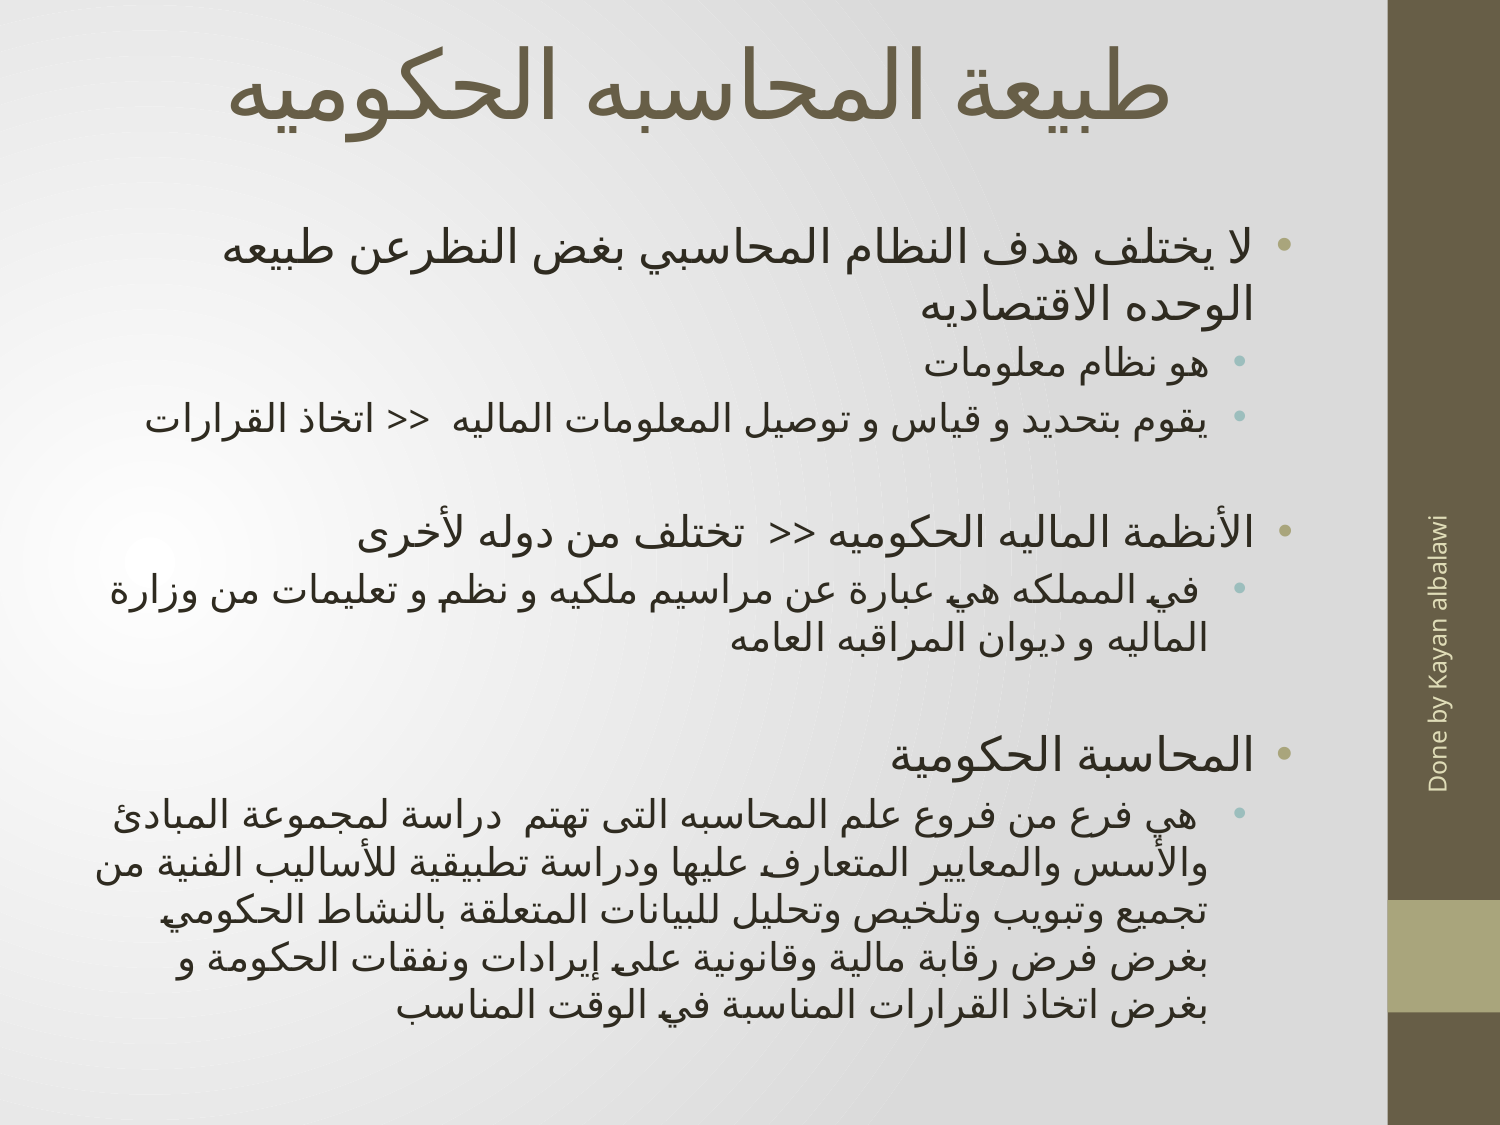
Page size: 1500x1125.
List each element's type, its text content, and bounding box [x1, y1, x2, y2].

list لا يختلف هدف النظام المحاسبي بغض النظرعن طبيعه الوحده الاقتصاديه هو نظام معلومات يقوم بتحديد و قياس و توصيل المعلومات الماليه << اتخاذ القرارات الأنظمة الماليه الحكوميه << تختلف من دوله لأخرى في المملكه هي عبارة عن مراسيم ملكيه و نظم و تعليمات من وزارة الماليه و ديوان المراقبه العامه المحاسبة الحكومية هي فرع من فروع علم المحاسبه التى تهتم دراسة لمجموعة المبادئ والأسس والمعايير المتعارف عليها ودراسة تطبيقية للأساليب الفنية من تجميع وتبويب وتلخيص وتحليل للبيانات المتعلقة بالنشاط الحكومي بغرض فرض رقابة مالية وقانونية على إيرادات ونفقات الحكومة و بغرض اتخاذ القرارات المناسبة في الوقت المناسب [75, 208, 1325, 1050]
footer Done by Kayan albalawi [1408, 500, 1469, 889]
title طبيعة المحاسبه الحكوميه [75, 45, 1325, 208]
